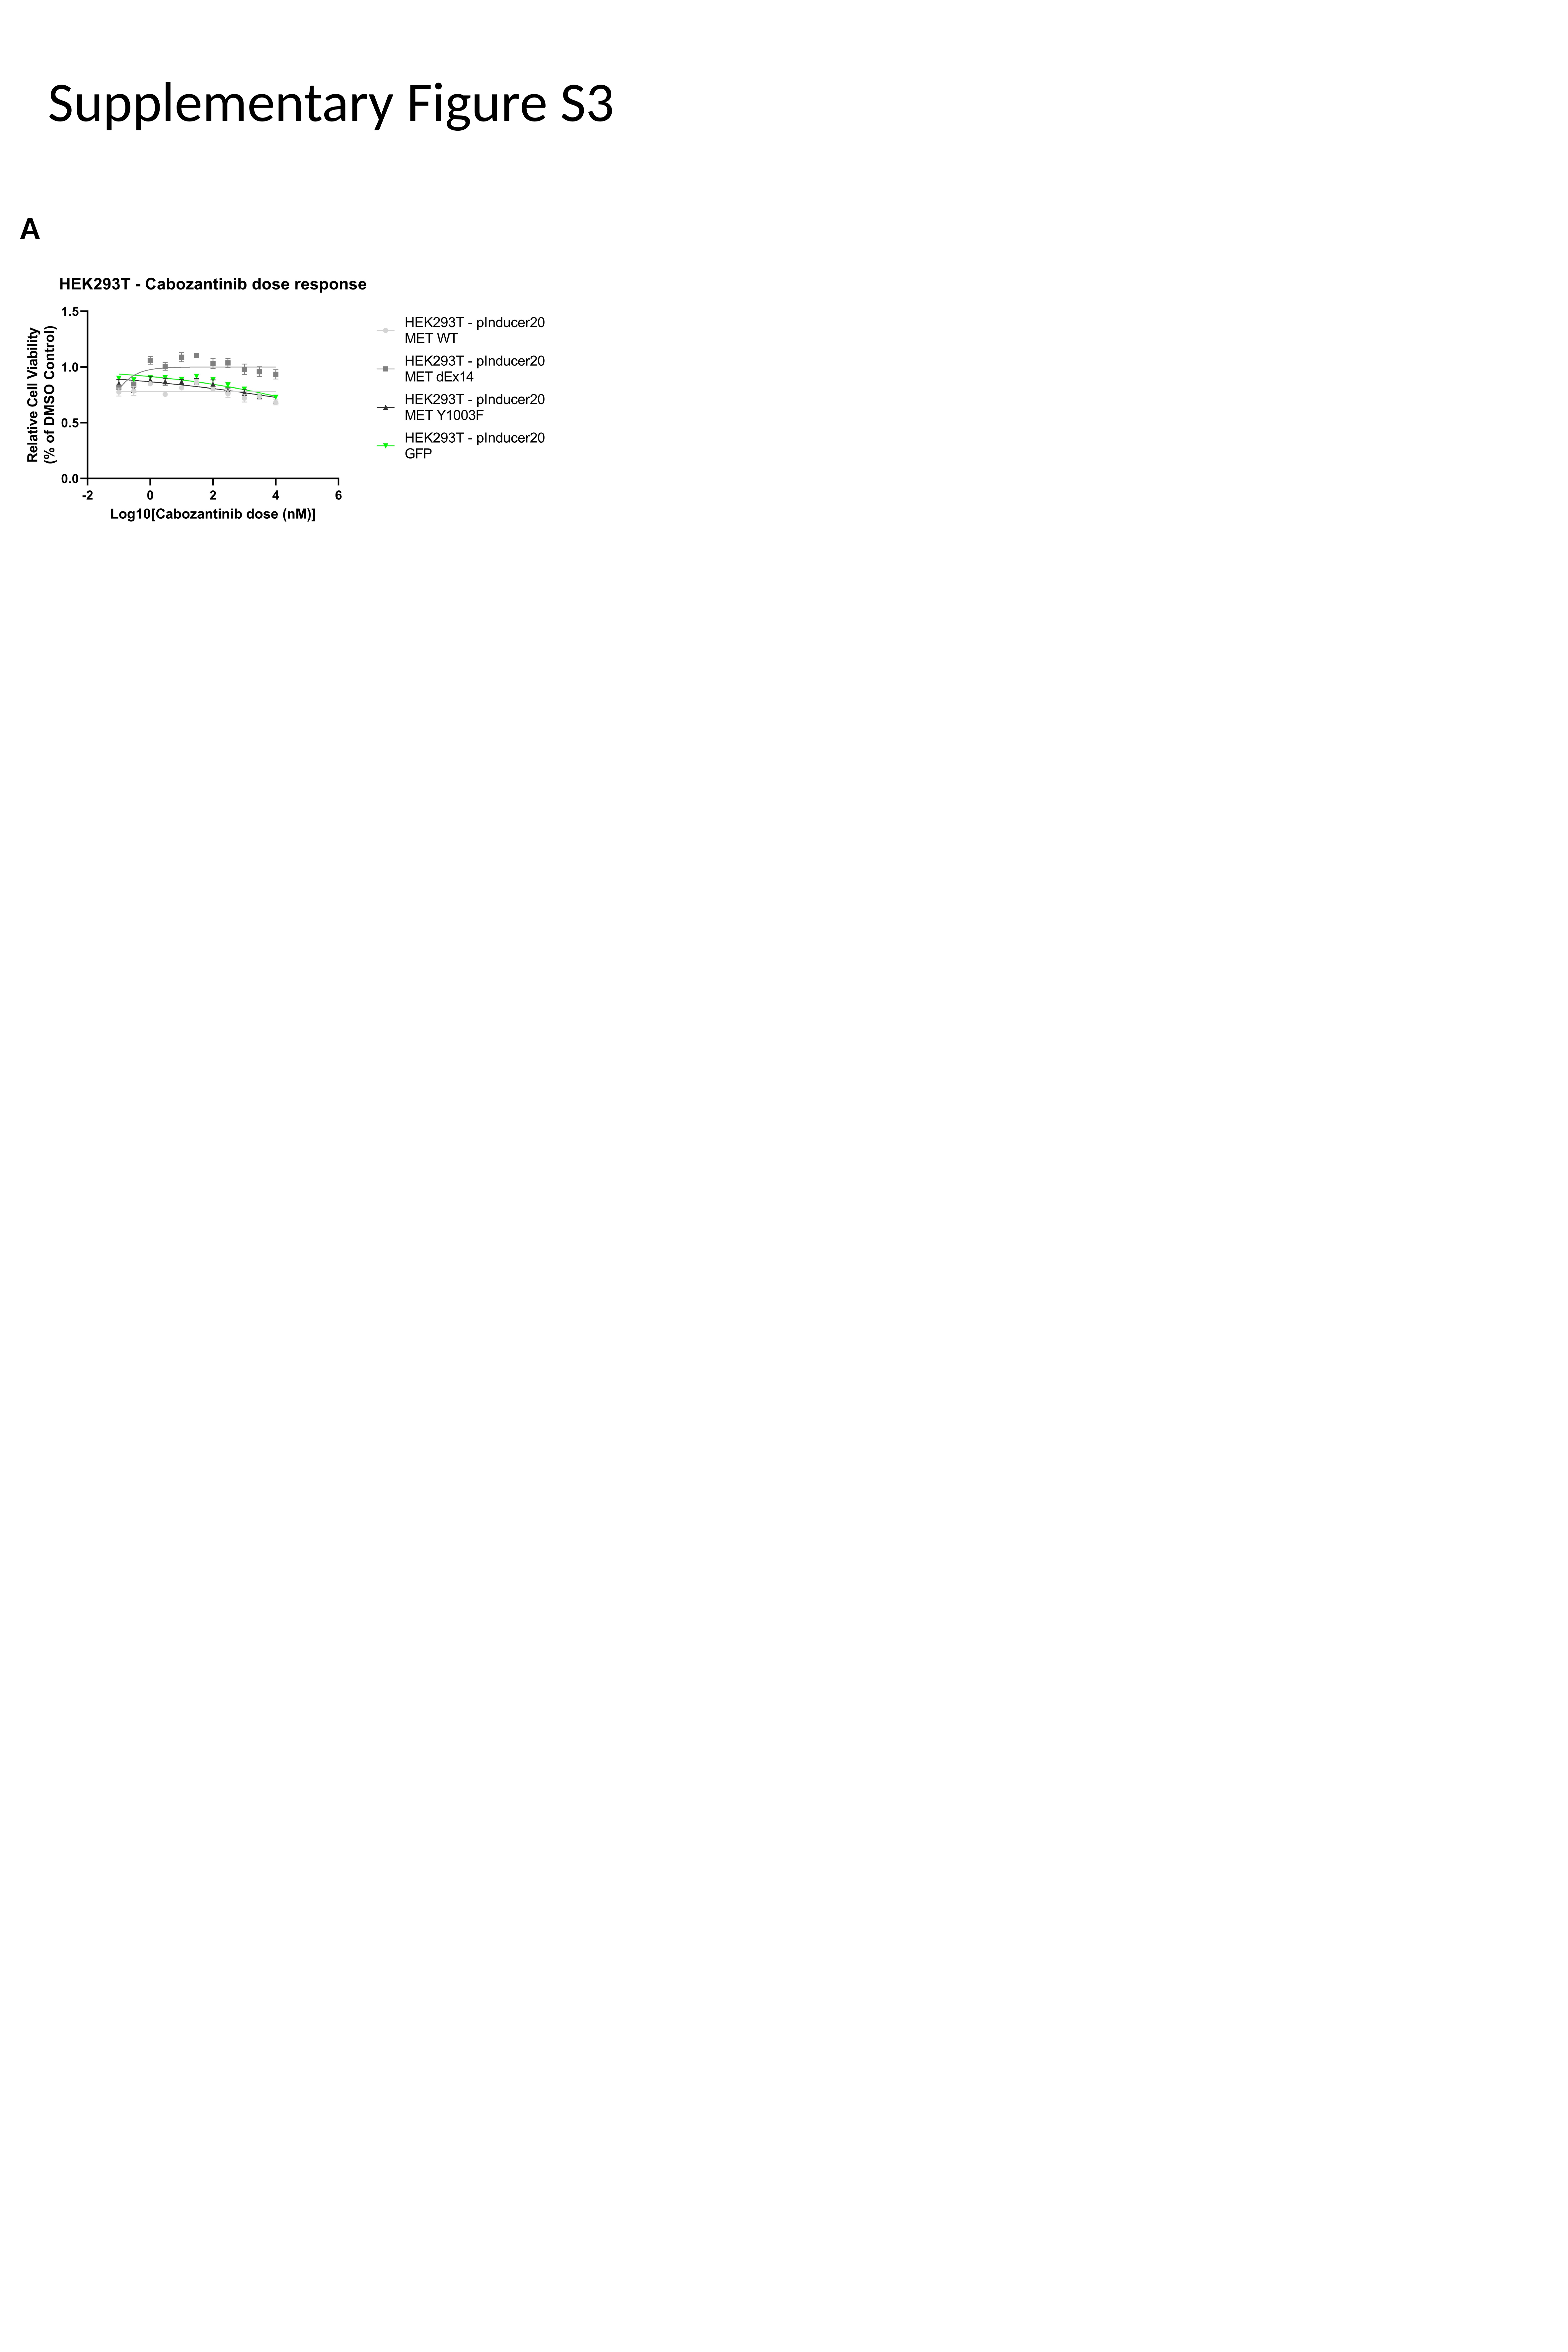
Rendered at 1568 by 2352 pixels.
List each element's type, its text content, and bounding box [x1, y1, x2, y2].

text_box Supplementary Figure S3 [43, 63, 725, 135]
text_box A [0, 204, 1447, 249]
picture [0, 251, 571, 529]
